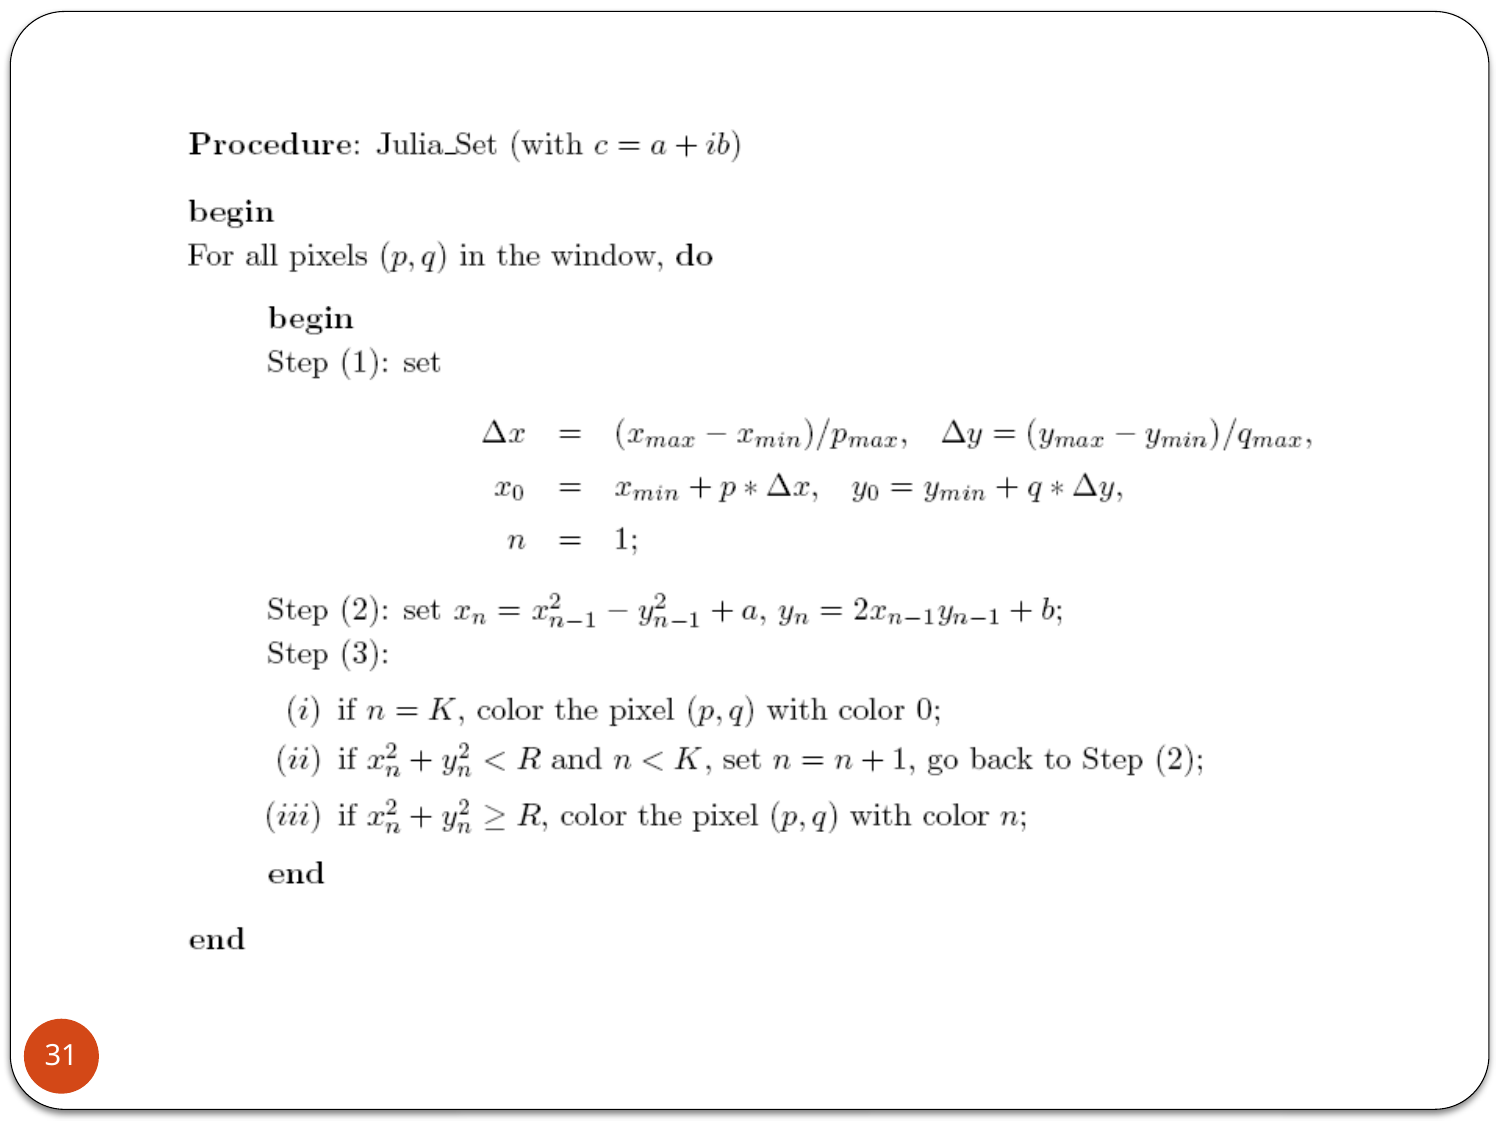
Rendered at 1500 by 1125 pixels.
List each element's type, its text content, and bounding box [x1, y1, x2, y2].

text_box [182, 128, 1321, 951]
slide_number 31 [23, 1018, 99, 1094]
